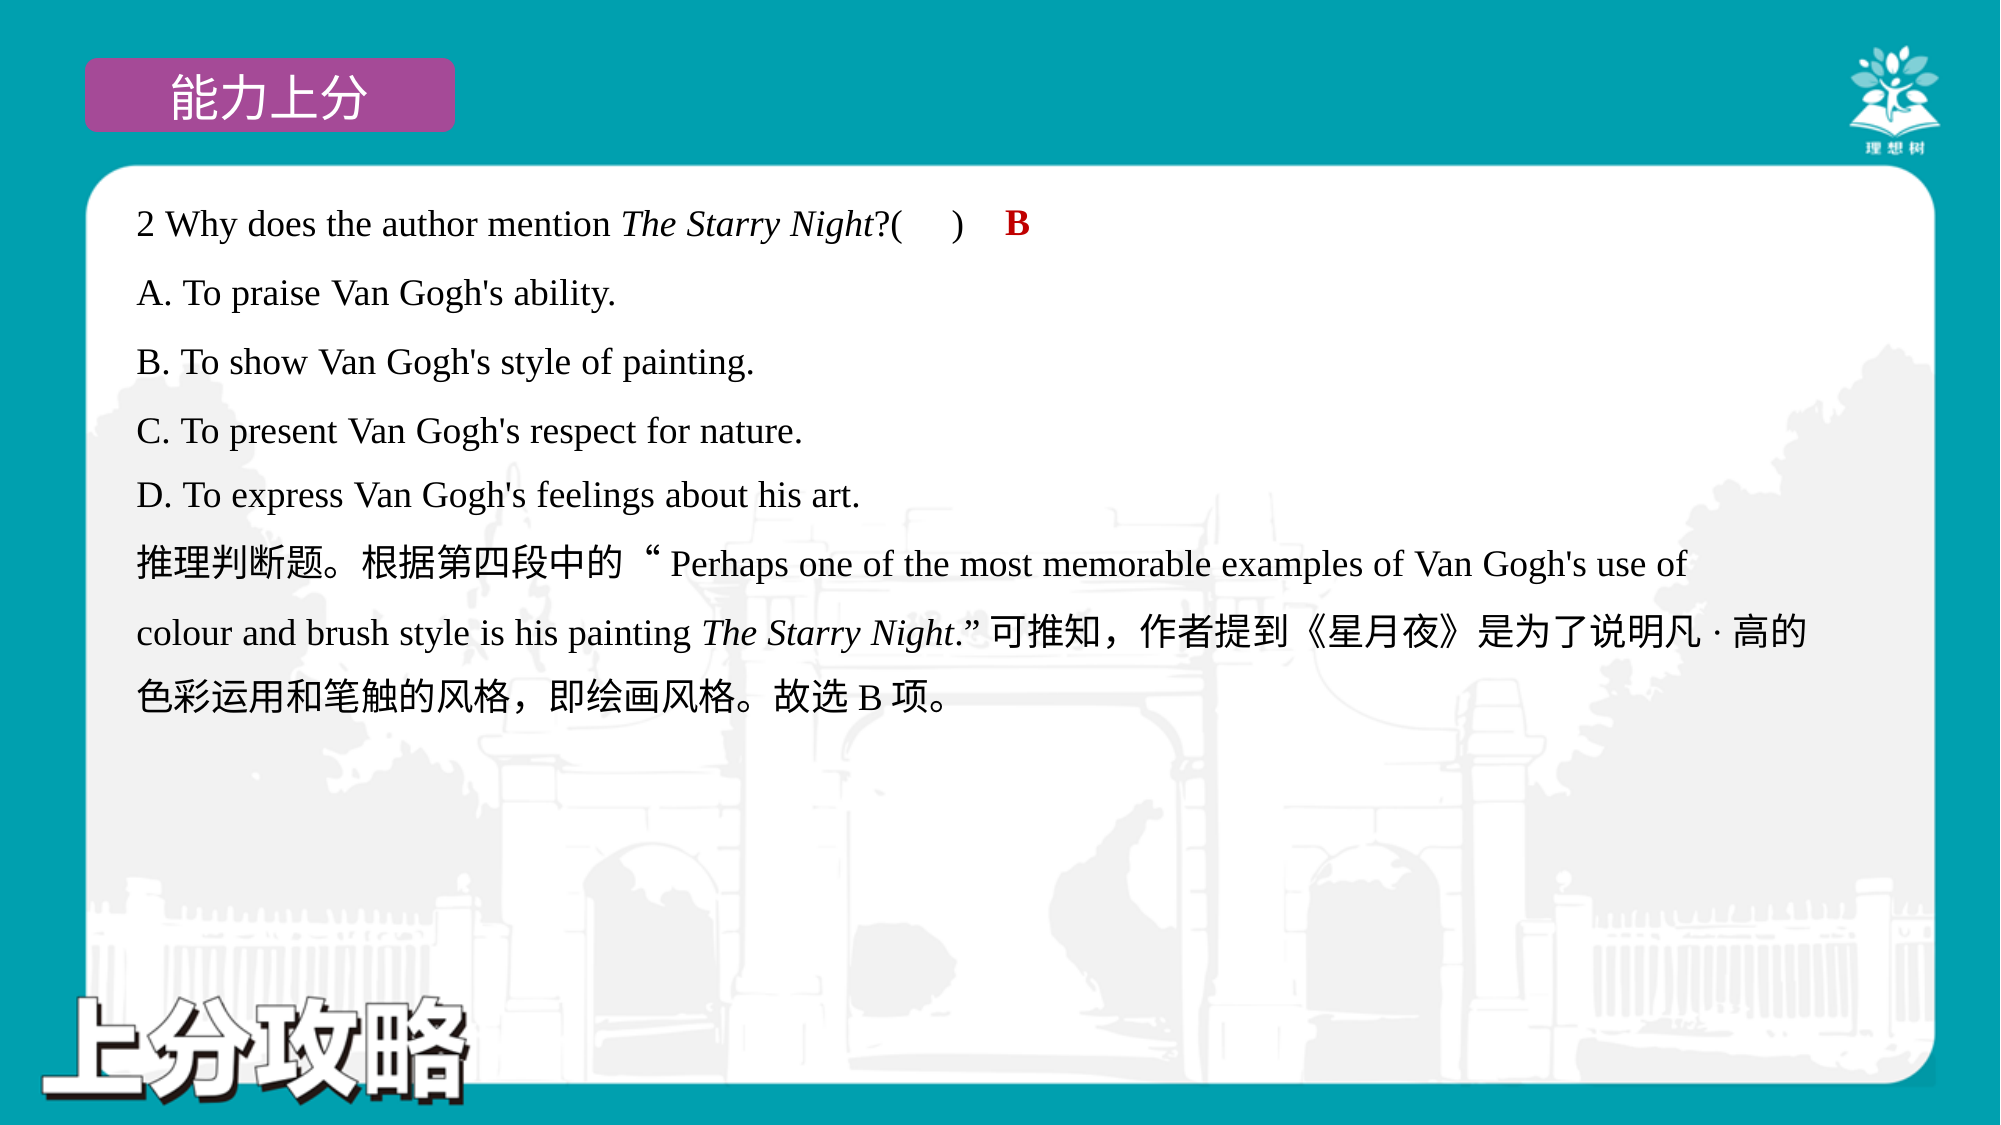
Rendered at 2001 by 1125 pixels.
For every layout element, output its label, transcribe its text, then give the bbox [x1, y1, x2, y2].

text_box 推理判断题。根据第四段中的“Perhaps one of the most memorable examples of Van Gogh's use of colour and brush style is his painting The Starry Night.”可推知，作者提到《星月夜》是为了说明凡·高的 色彩运用和笔触的风格，即绘画风格。故选B项。 [136, 515, 1865, 711]
text_box 2 Why does the author mention The Starry Night?( ) [136, 176, 1865, 237]
text_box B [991, 176, 1044, 236]
text_box A. To praise Van Gogh's ability. B. To show Van Gogh's style of painting. C. To present Van Gogh's respect for nature. D. To express Van Gogh's feelings about his art. [136, 244, 1865, 509]
picture [0, 0, 2000, 1125]
